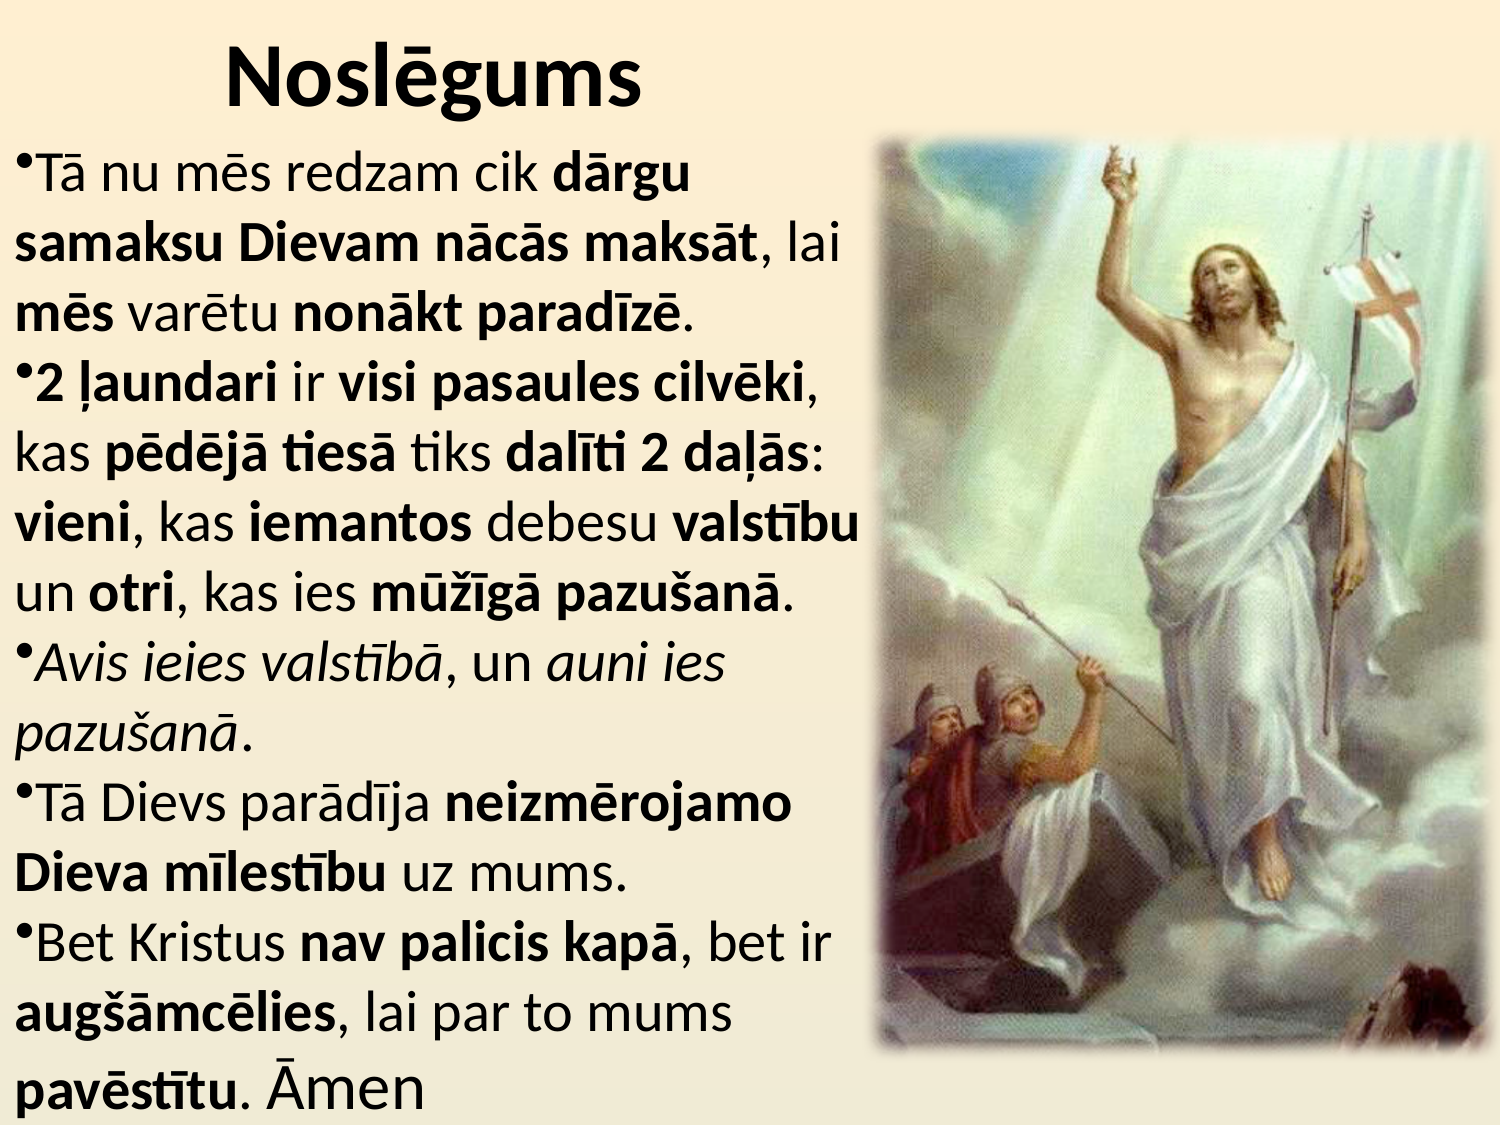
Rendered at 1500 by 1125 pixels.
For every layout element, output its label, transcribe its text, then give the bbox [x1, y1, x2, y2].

text_box Tā nu mēs redzam cik dārgu samaksu Dievam nācās maksāt, lai mēs varētu nonākt paradīzē. 2 ļaundari ir visi pasaules cilvēki, kas pēdējā tiesā tiks dalīti 2 daļās: vieni, kas iemantos debesu valstību un otri, kas ies mūžīgā pazušanā. Avis ieies valstībā, un auni ies pazušanā. Tā Dievs parādīja neizmērojamo Dieva mīlestību uz mums. Bet Kristus nav palicis kapā, bet ir augšāmcēlies, lai par to mums pavēstītu. Āmen [0, 125, 904, 1125]
picture [861, 125, 1500, 1064]
title Noslēgums [0, 0, 869, 125]
